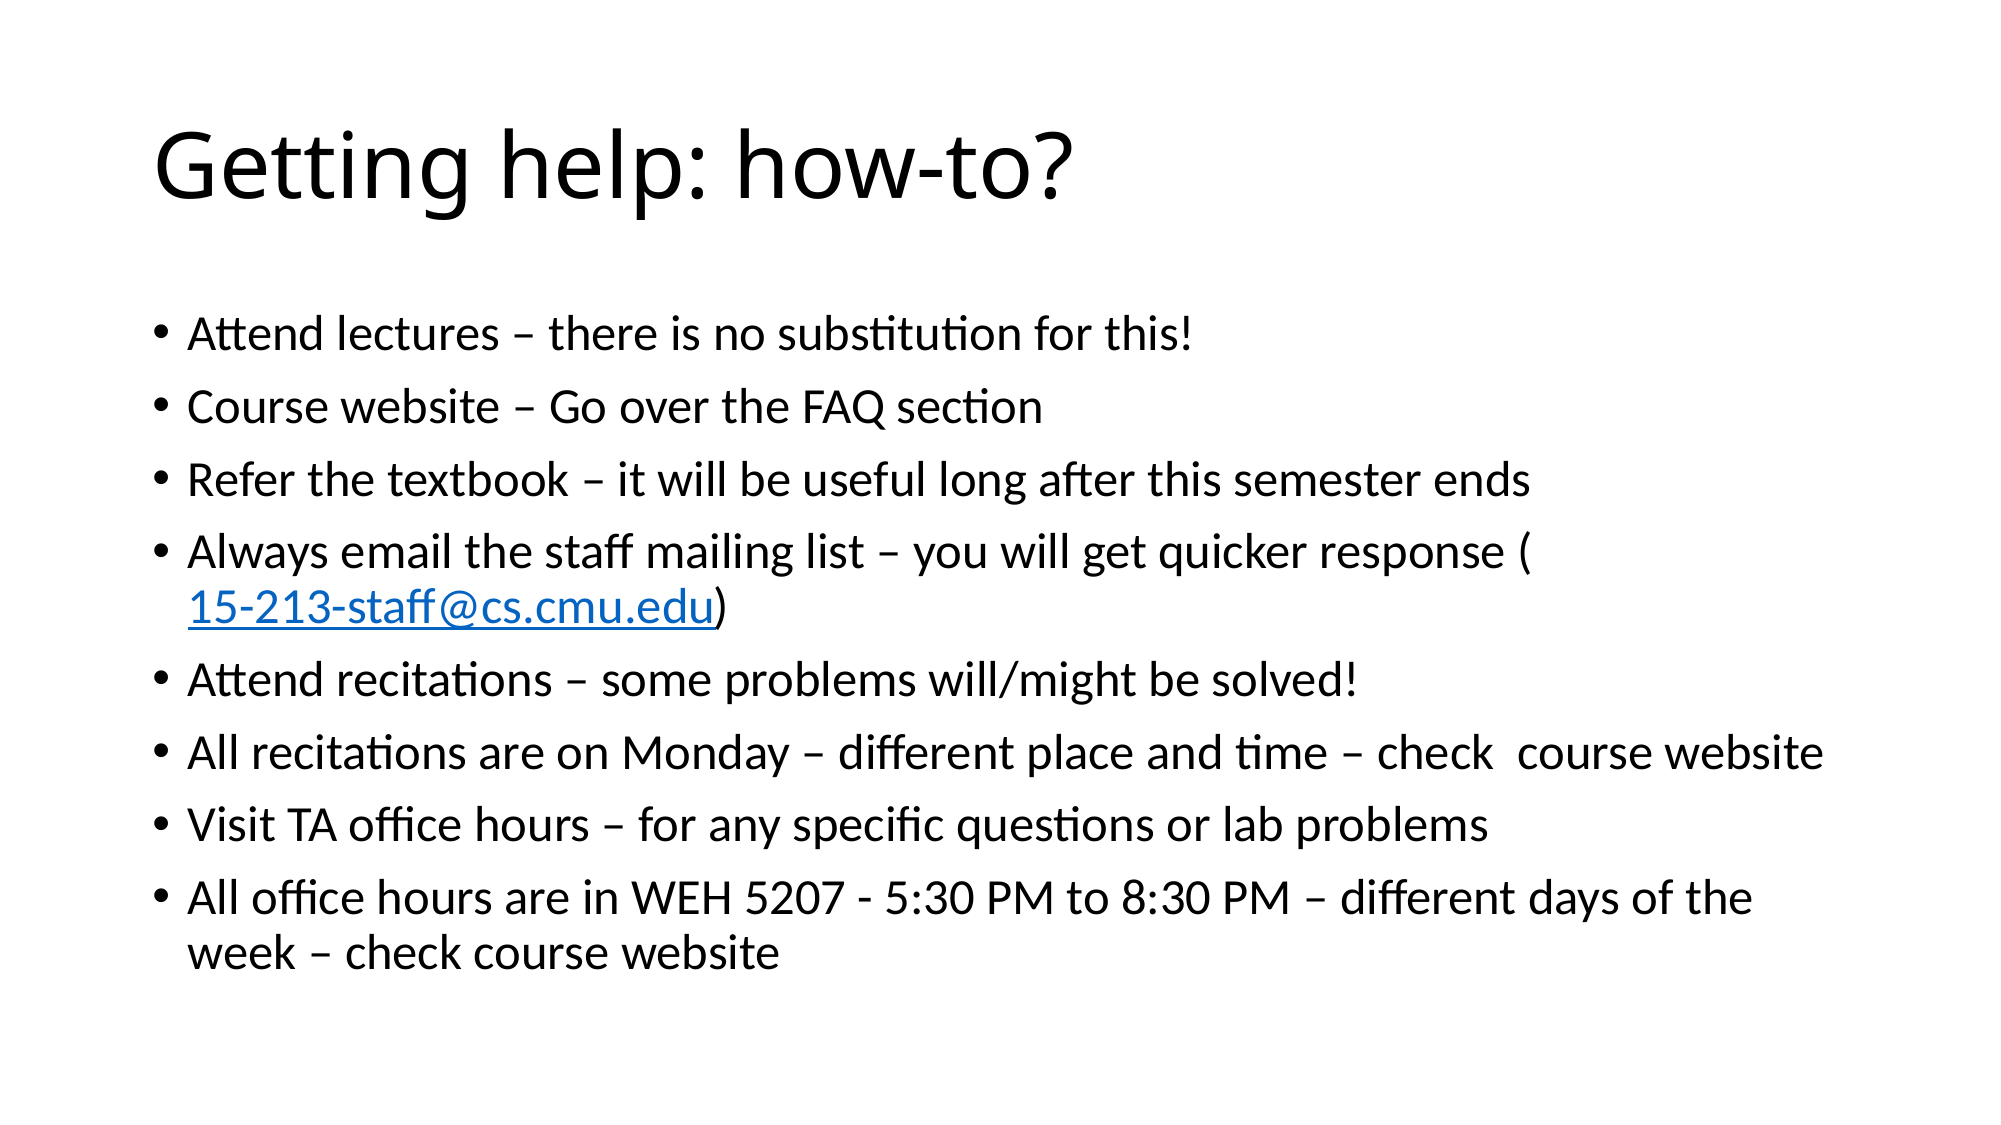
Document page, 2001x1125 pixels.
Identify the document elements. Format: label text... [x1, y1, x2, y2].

list Attend lectures – there is no substitution for this! Course website – Go over the FAQ section Refer the textbook – it will be useful long after this semester ends Always email the staff mailing list – you will get quicker response (15-213-staff@cs.cmu.edu) Attend recitations – some problems will/might be solved! All recitations are on Monday – different place and time – check course website Visit TA office hours – for any specific questions or lab problems All office hours are in WEH 5207 - 5:30 PM to 8:30 PM – different days of the week – check course website [137, 299, 1863, 1014]
title Getting help: how-to? [137, 59, 1863, 278]
